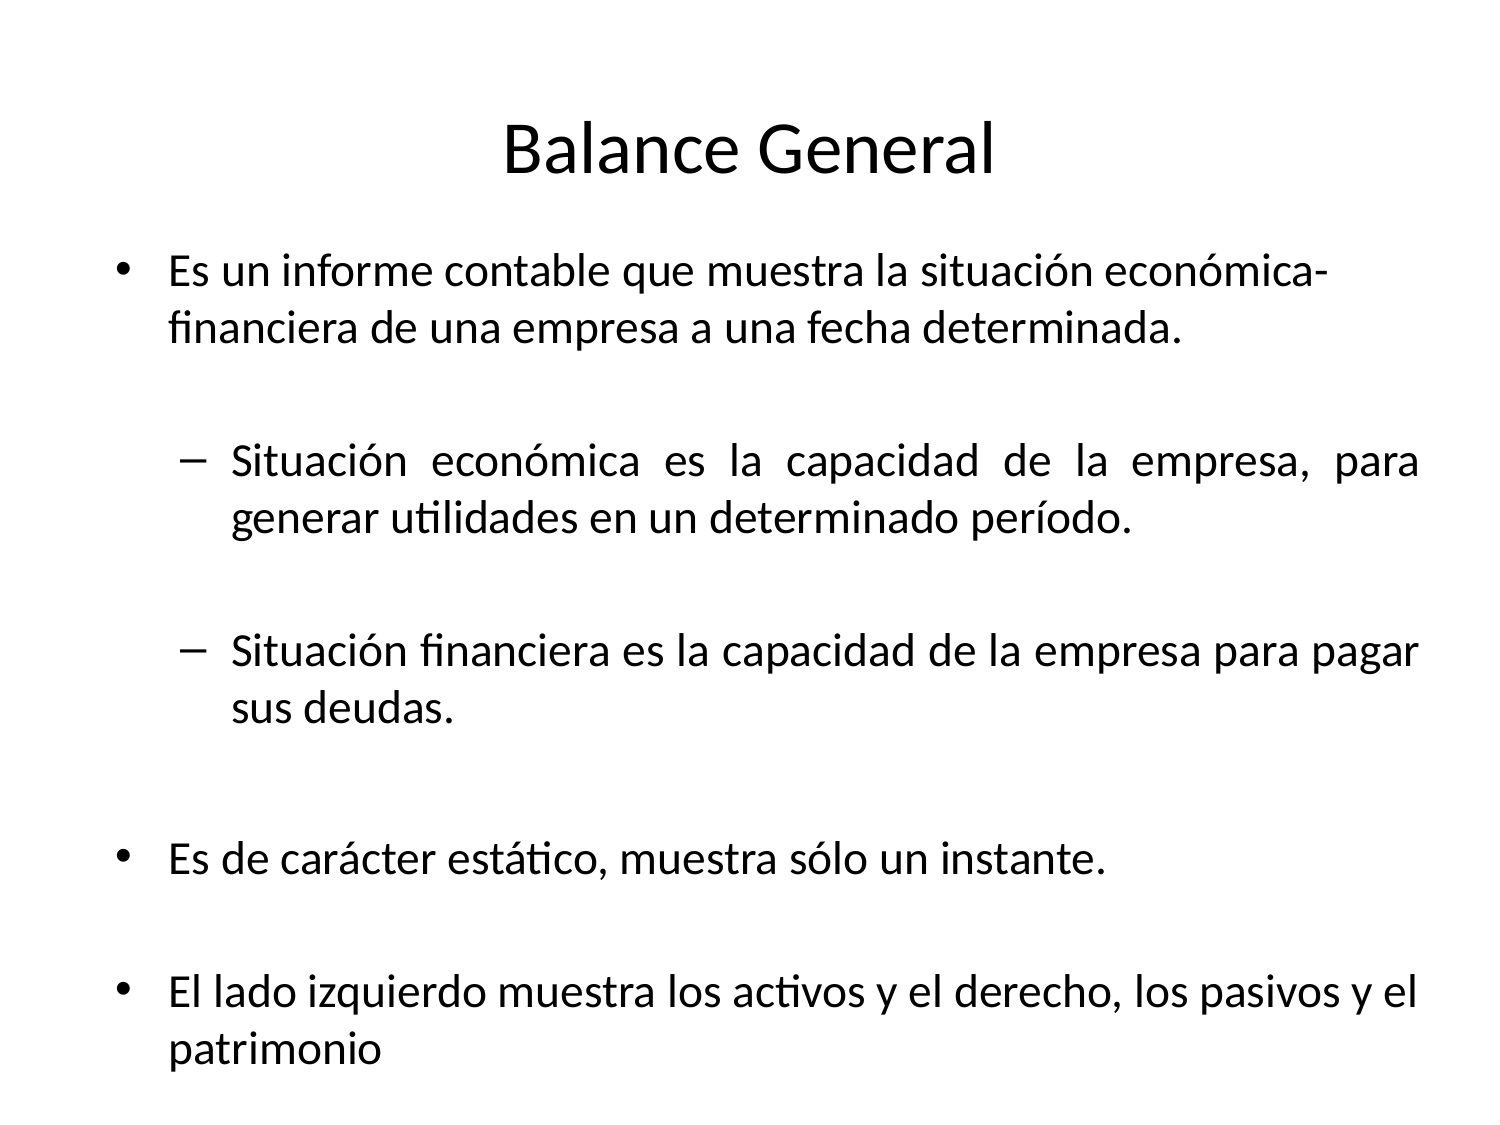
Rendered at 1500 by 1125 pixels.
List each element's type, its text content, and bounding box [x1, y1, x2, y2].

title Balance General [75, 55, 1425, 232]
list Es un informe contable que muestra la situación económica- financiera de una empresa a una fecha determinada. Situación económica es la capacidad de la empresa, para generar utilidades en un determinado período. Situación financiera es la capacidad de la empresa para pagar sus deudas. Es de carácter estático, muestra sólo un instante. El lado izquierdo muestra los activos y el derecho, los pasivos y el patrimonio [100, 231, 1438, 1083]
